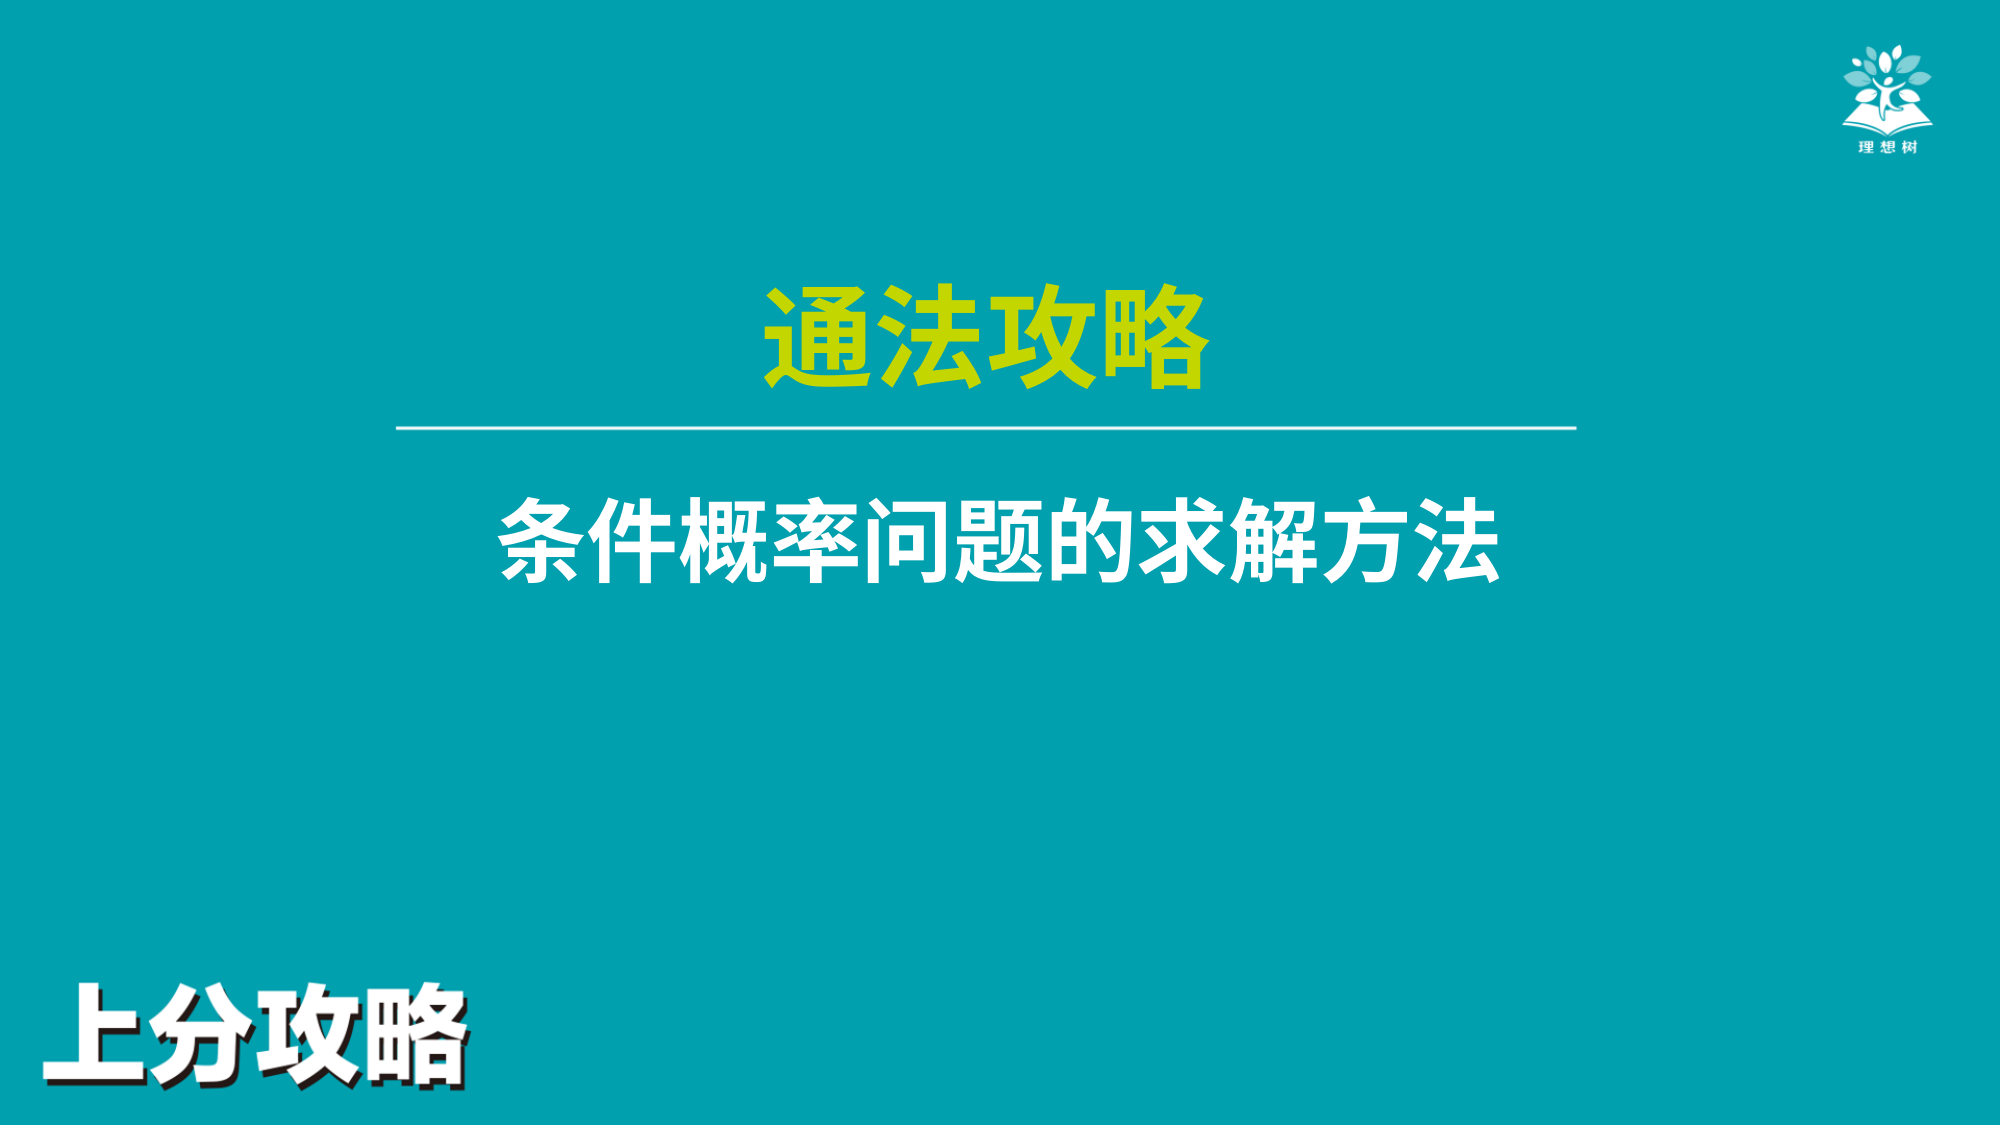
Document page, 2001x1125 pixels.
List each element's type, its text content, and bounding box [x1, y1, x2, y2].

text_box 条件概率问题的求解方法 [0, 472, 2000, 603]
text_box 通法攻略 [395, 253, 1577, 413]
picture [0, 603, 2000, 1125]
picture [0, 0, 2000, 472]
